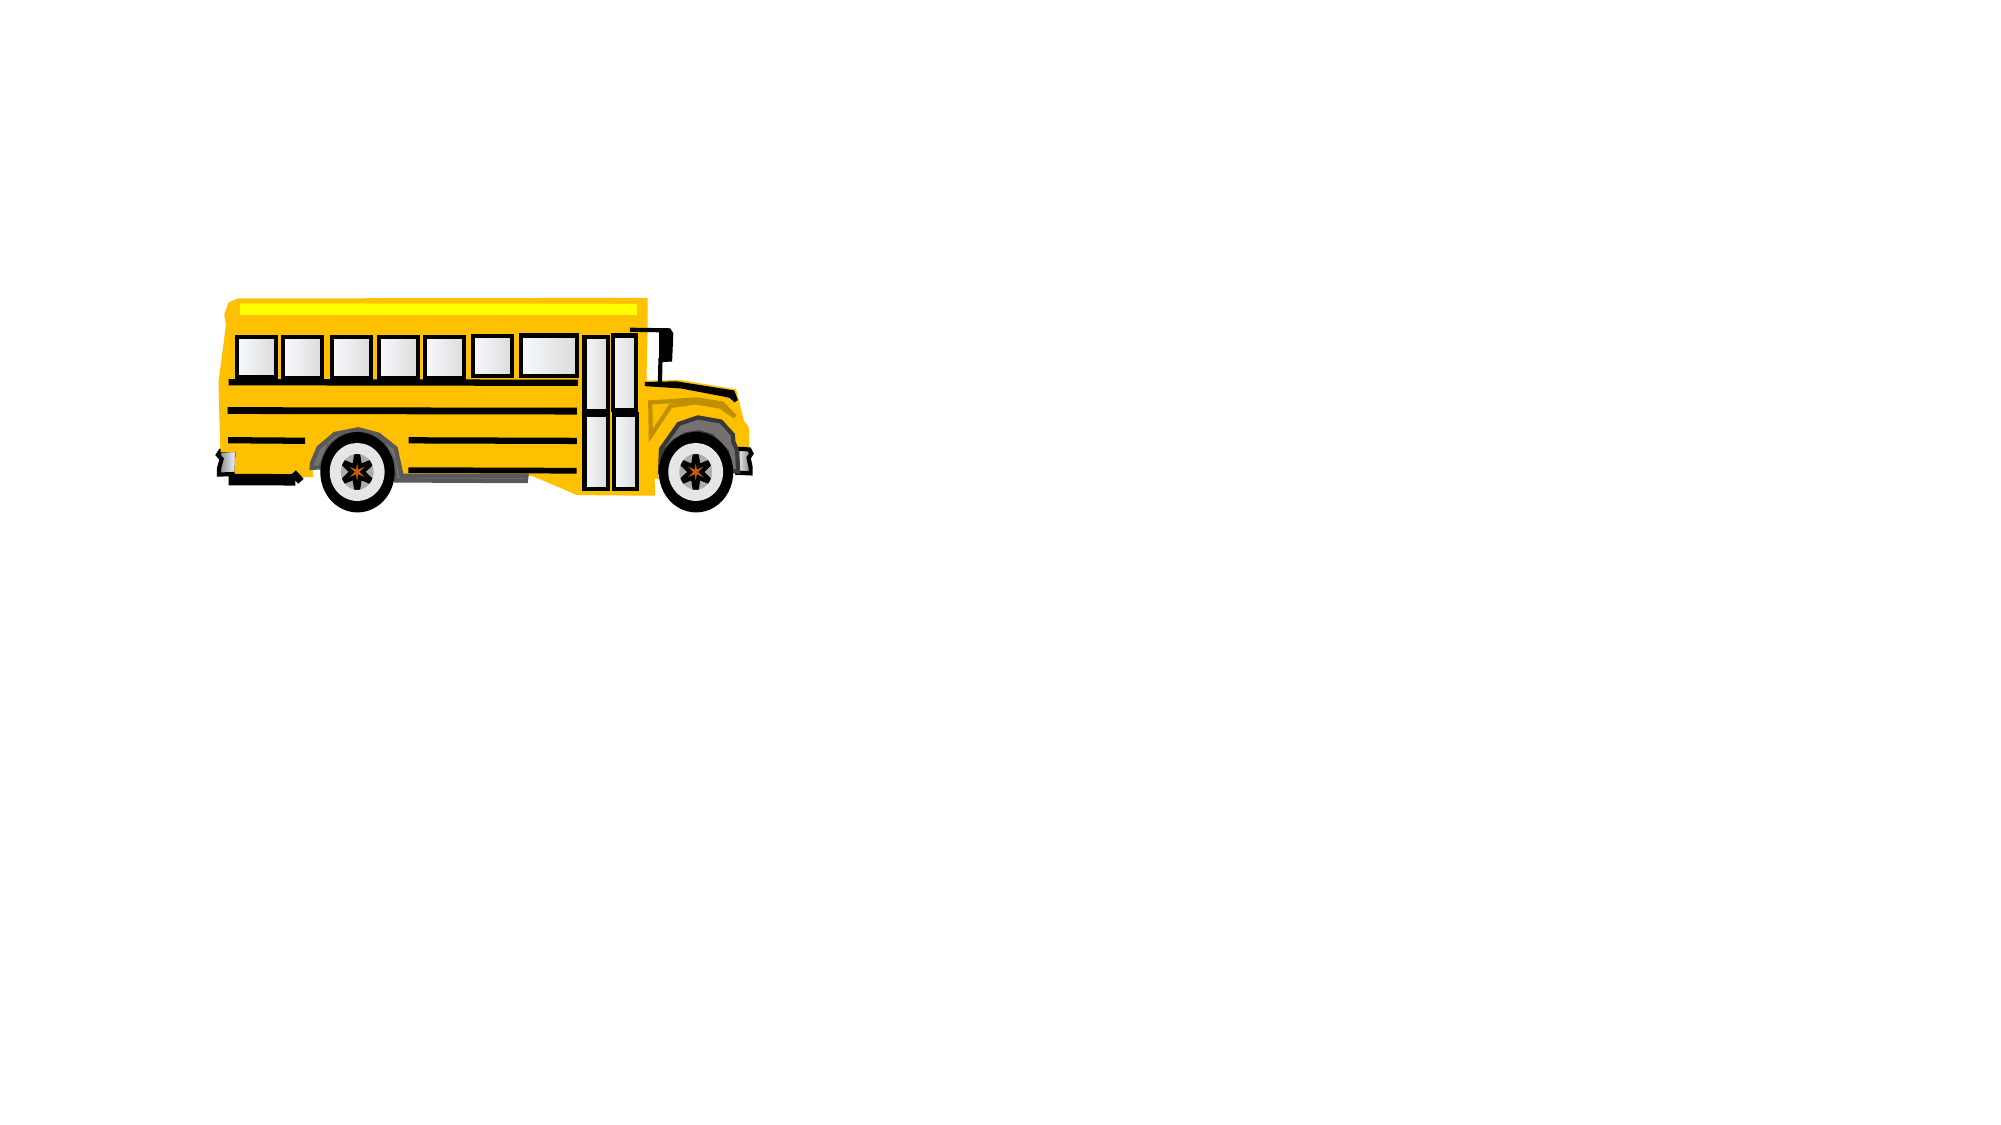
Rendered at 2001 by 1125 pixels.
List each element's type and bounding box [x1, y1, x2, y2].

text_box [217, 299, 752, 512]
